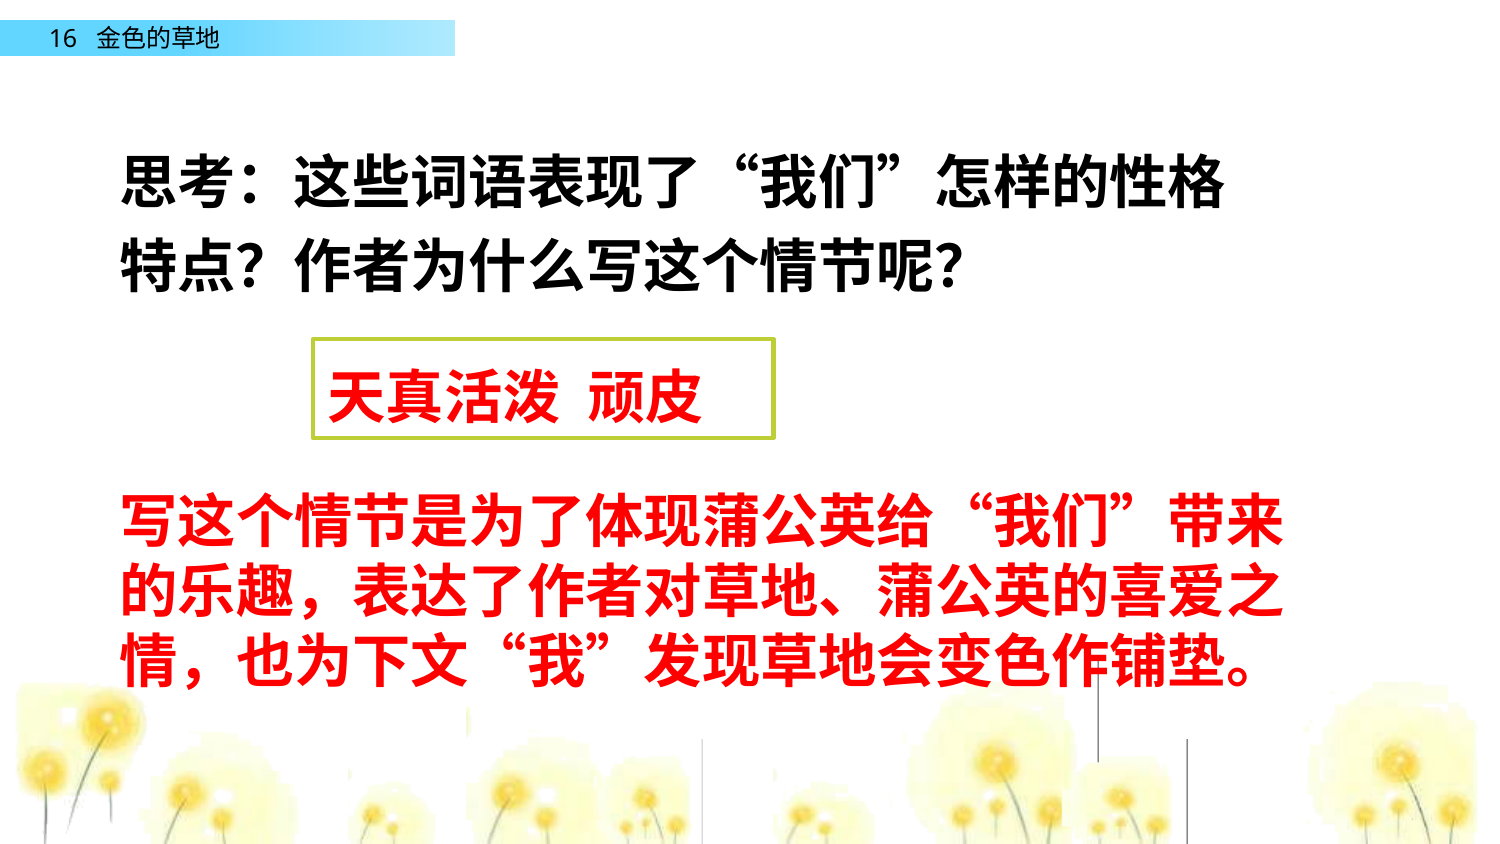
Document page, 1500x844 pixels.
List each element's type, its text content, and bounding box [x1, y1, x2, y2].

text_box 天真活泼 顽皮 [311, 337, 776, 440]
text_box 思考：这些词语表现了“我们”怎样的性格特点？作者为什么写这个情节呢？ [104, 124, 1262, 307]
picture [0, 658, 1188, 844]
picture [1222, 657, 1500, 844]
text_box 写这个情节是为了体现蒲公英给“我们”带来的乐趣，表达了作者对草地、蒲公英的喜爱之情，也为下文“我”发现草地会变色作铺垫。 [104, 476, 1344, 702]
